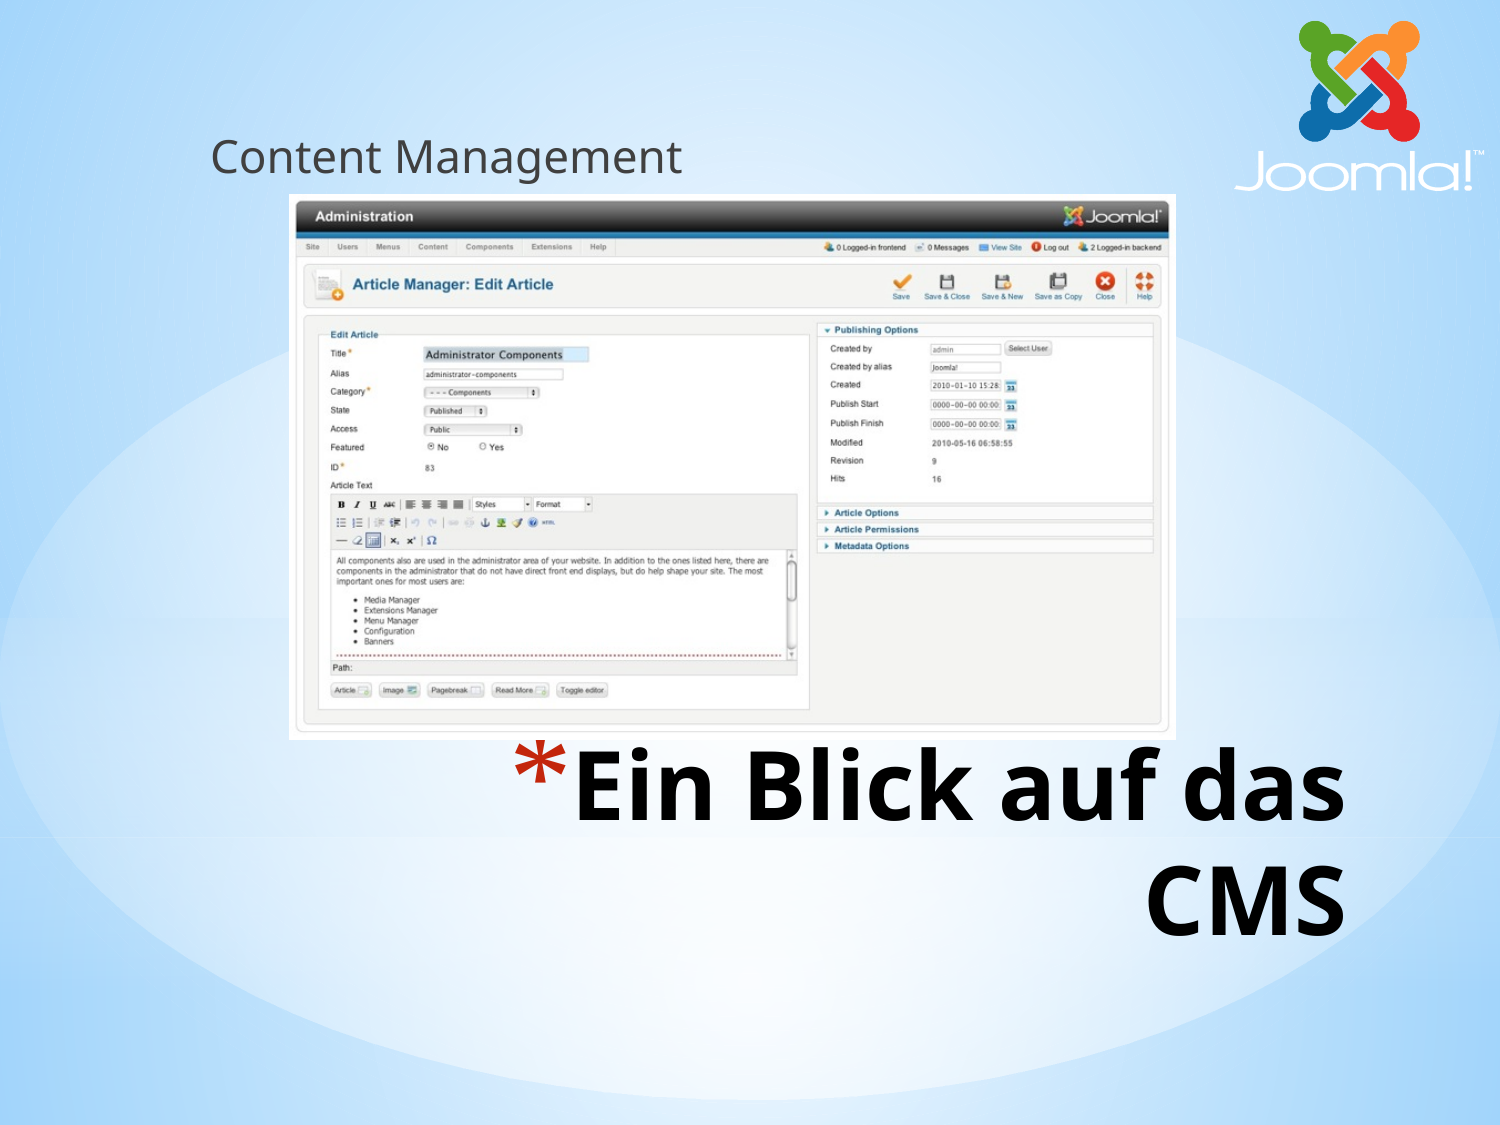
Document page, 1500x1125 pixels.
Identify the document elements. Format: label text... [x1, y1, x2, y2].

title Ein Blick auf das CMS [294, 717, 1363, 905]
list Content Management [187, 120, 1238, 690]
picture [1234, 19, 1485, 191]
picture [288, 194, 1176, 740]
